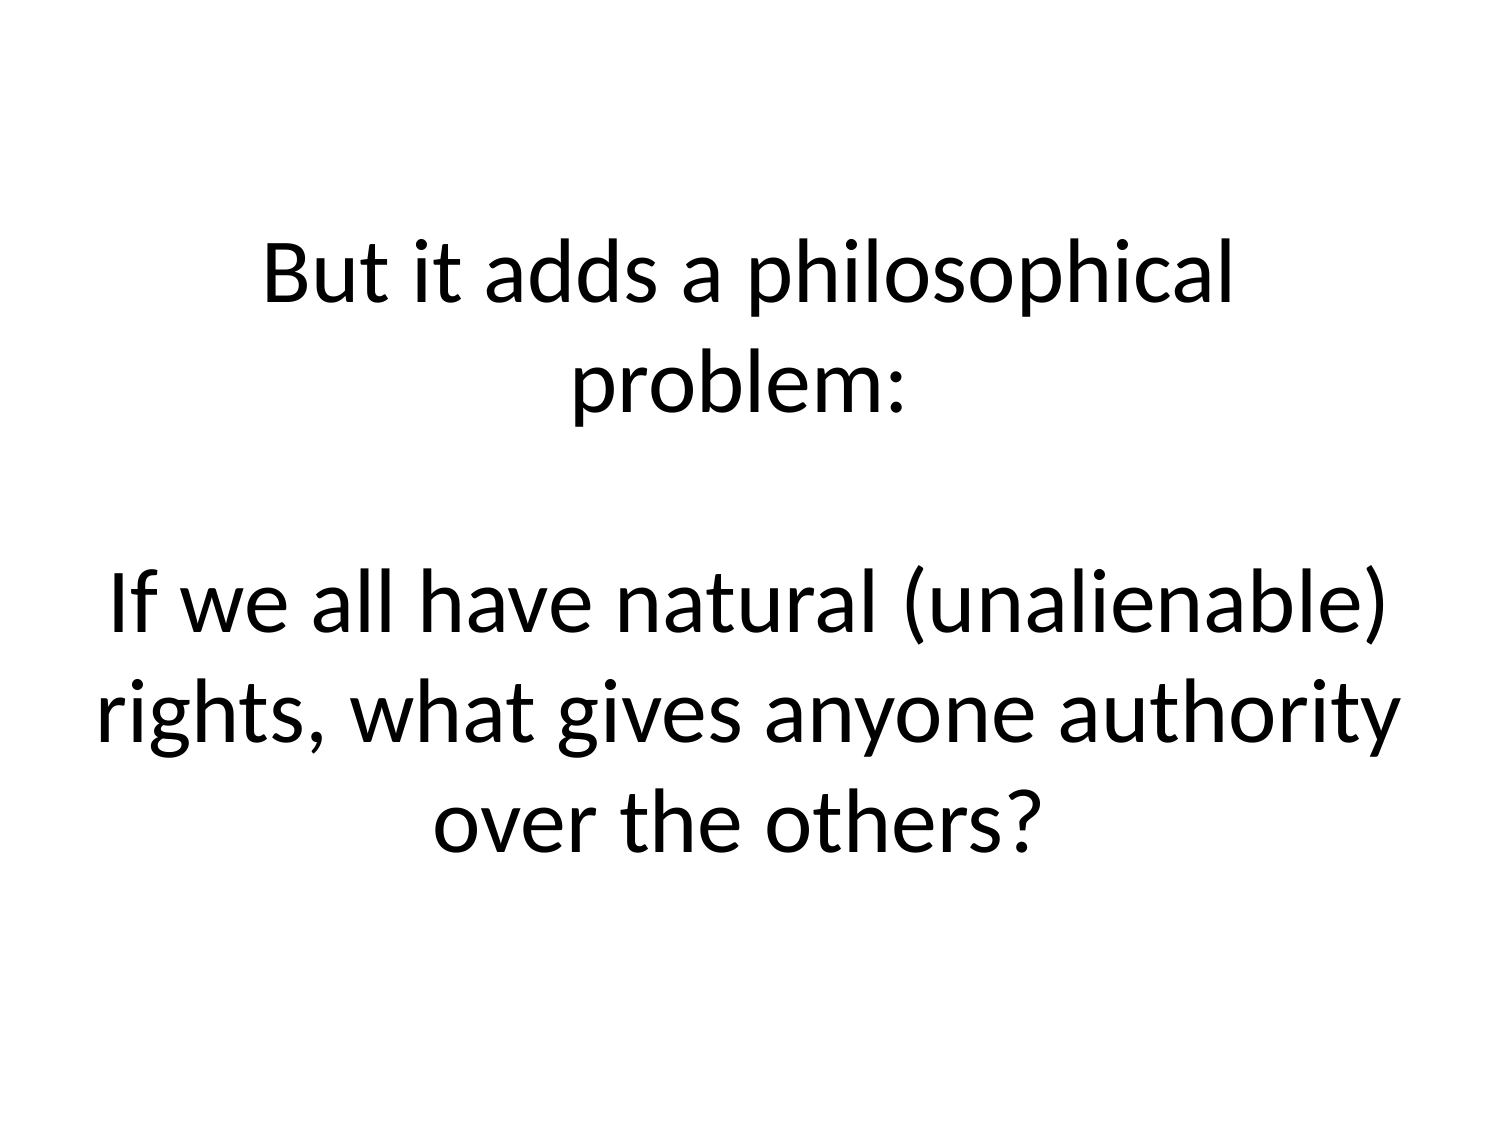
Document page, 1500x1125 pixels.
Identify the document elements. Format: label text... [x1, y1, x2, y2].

title But it adds a philosophical problem: If we all have natural (unalienable) rights, what gives anyone authority over the others? [74, 44, 1426, 1038]
